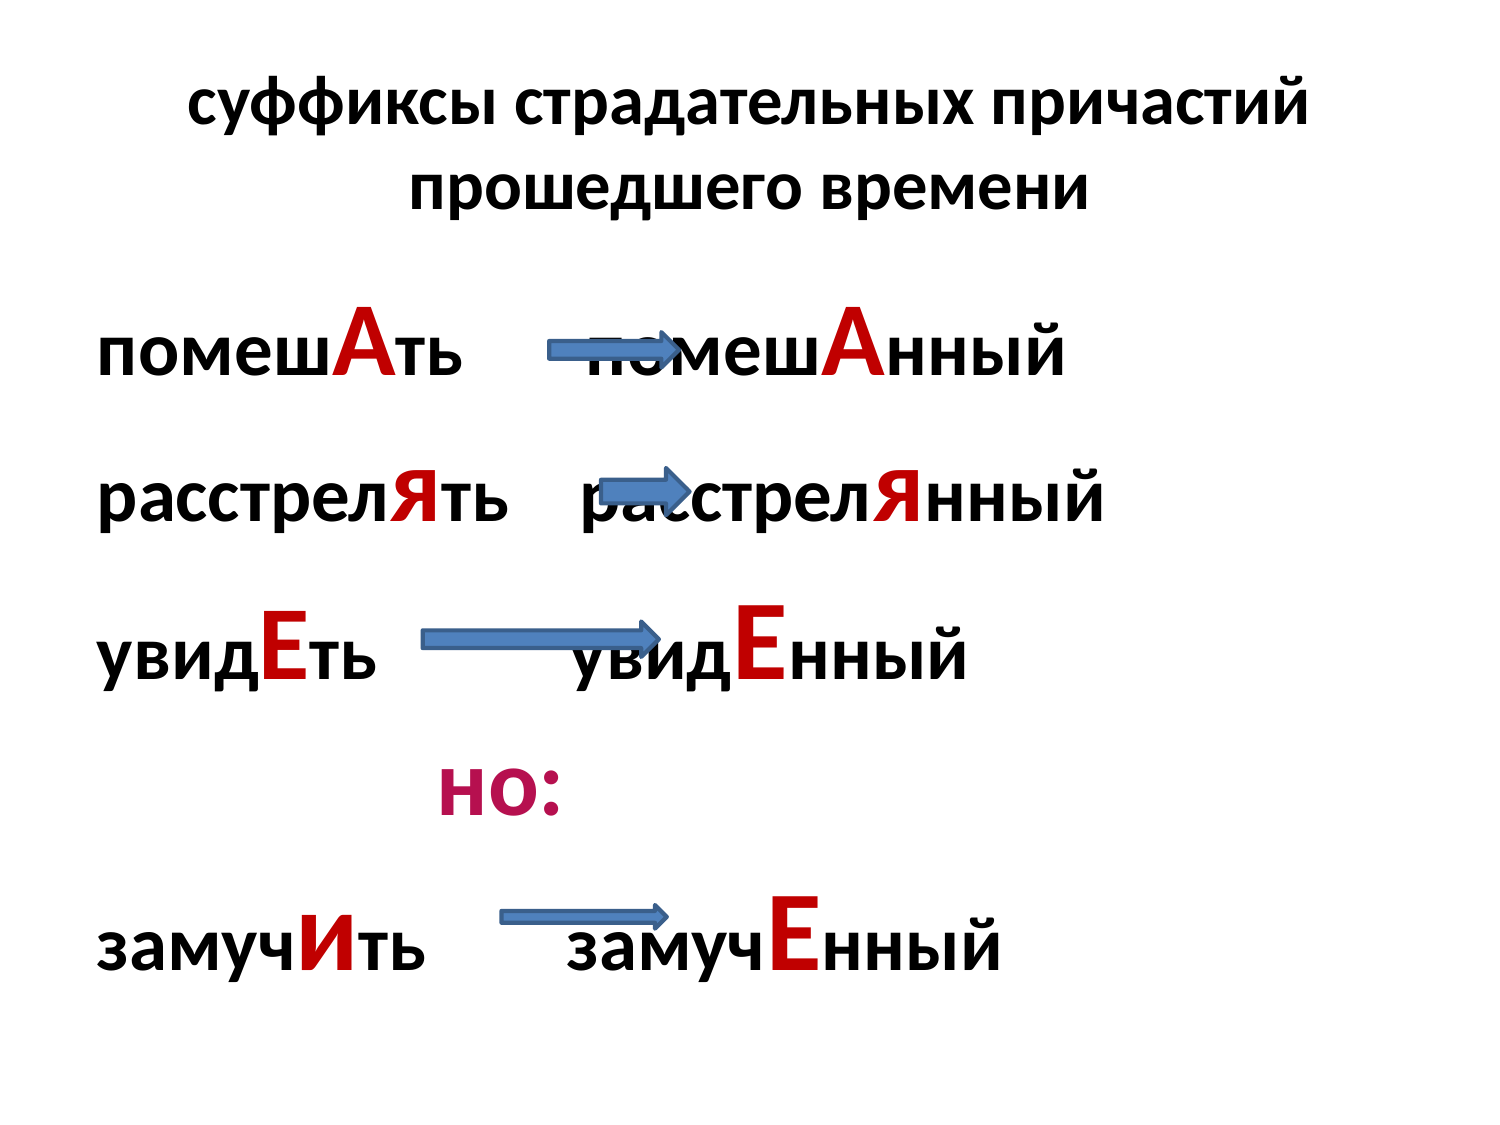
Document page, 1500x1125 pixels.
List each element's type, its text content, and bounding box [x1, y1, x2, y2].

text_box [499, 903, 669, 931]
text_box [598, 466, 692, 518]
text_box [420, 619, 661, 659]
text_box [547, 330, 682, 370]
title суффиксы страдательных причастий прошедшего времени [75, 45, 1425, 233]
list помешАть помешАнный расстрелять расстрелянный увидЕть увидЕнный но: замучить замучЕнный [75, 262, 1425, 1005]
